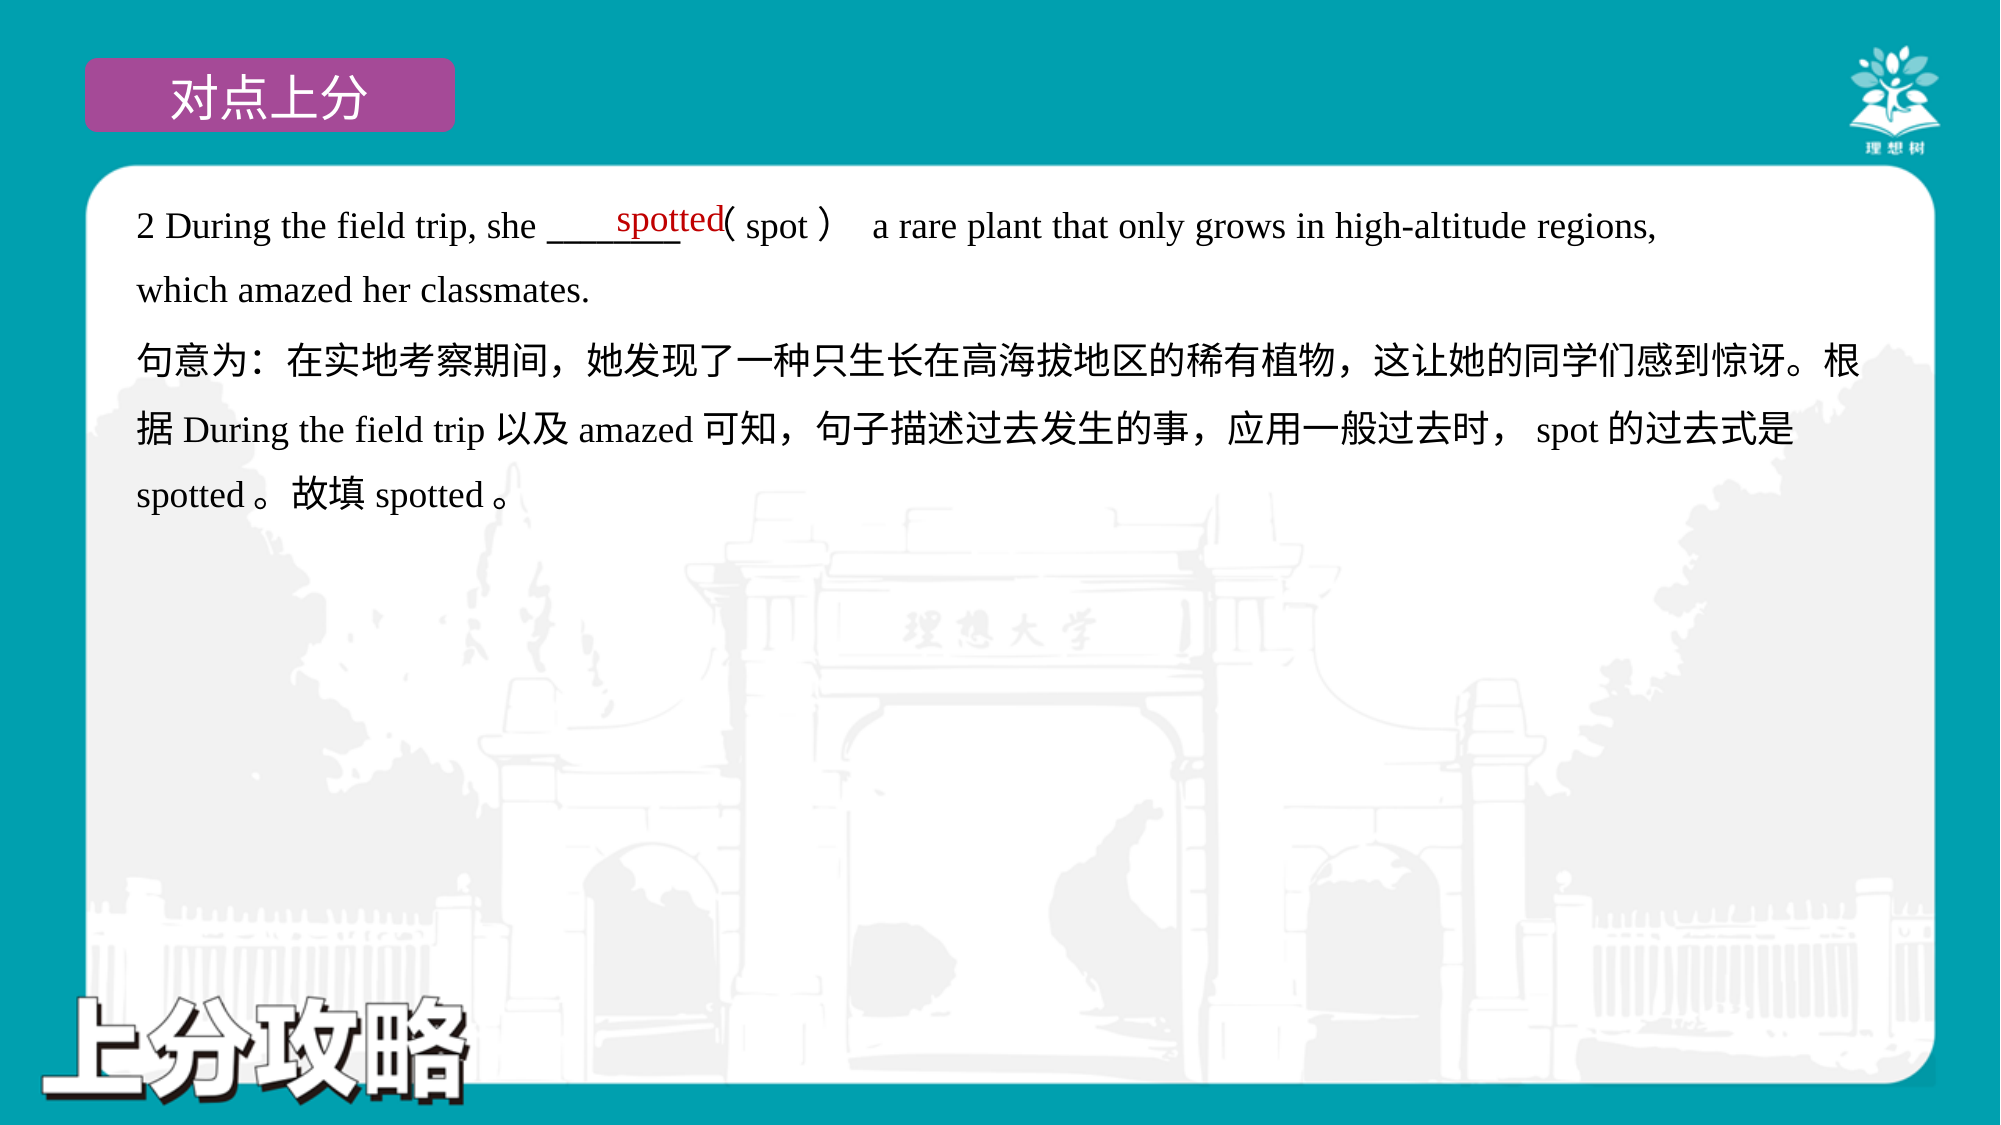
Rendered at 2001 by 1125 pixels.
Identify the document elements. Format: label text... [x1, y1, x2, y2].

text_box spotted [603, 169, 739, 232]
picture [0, 0, 2000, 1125]
text_box 句意为：在实地考察期间，她发现了一种只生长在高海拔地区的稀有植物，这让她的同学们感到惊讶。根 据During the field trip以及amazed可知，句子描述过去发生的事，应用一般过去时，spot的过去式是 spotted。故填spotted。 [136, 312, 1865, 509]
text_box 2 During the field trip, she ________ （spot） a rare plant that only grows in high-altitude regions, which amazed her classmates. [136, 176, 1865, 304]
